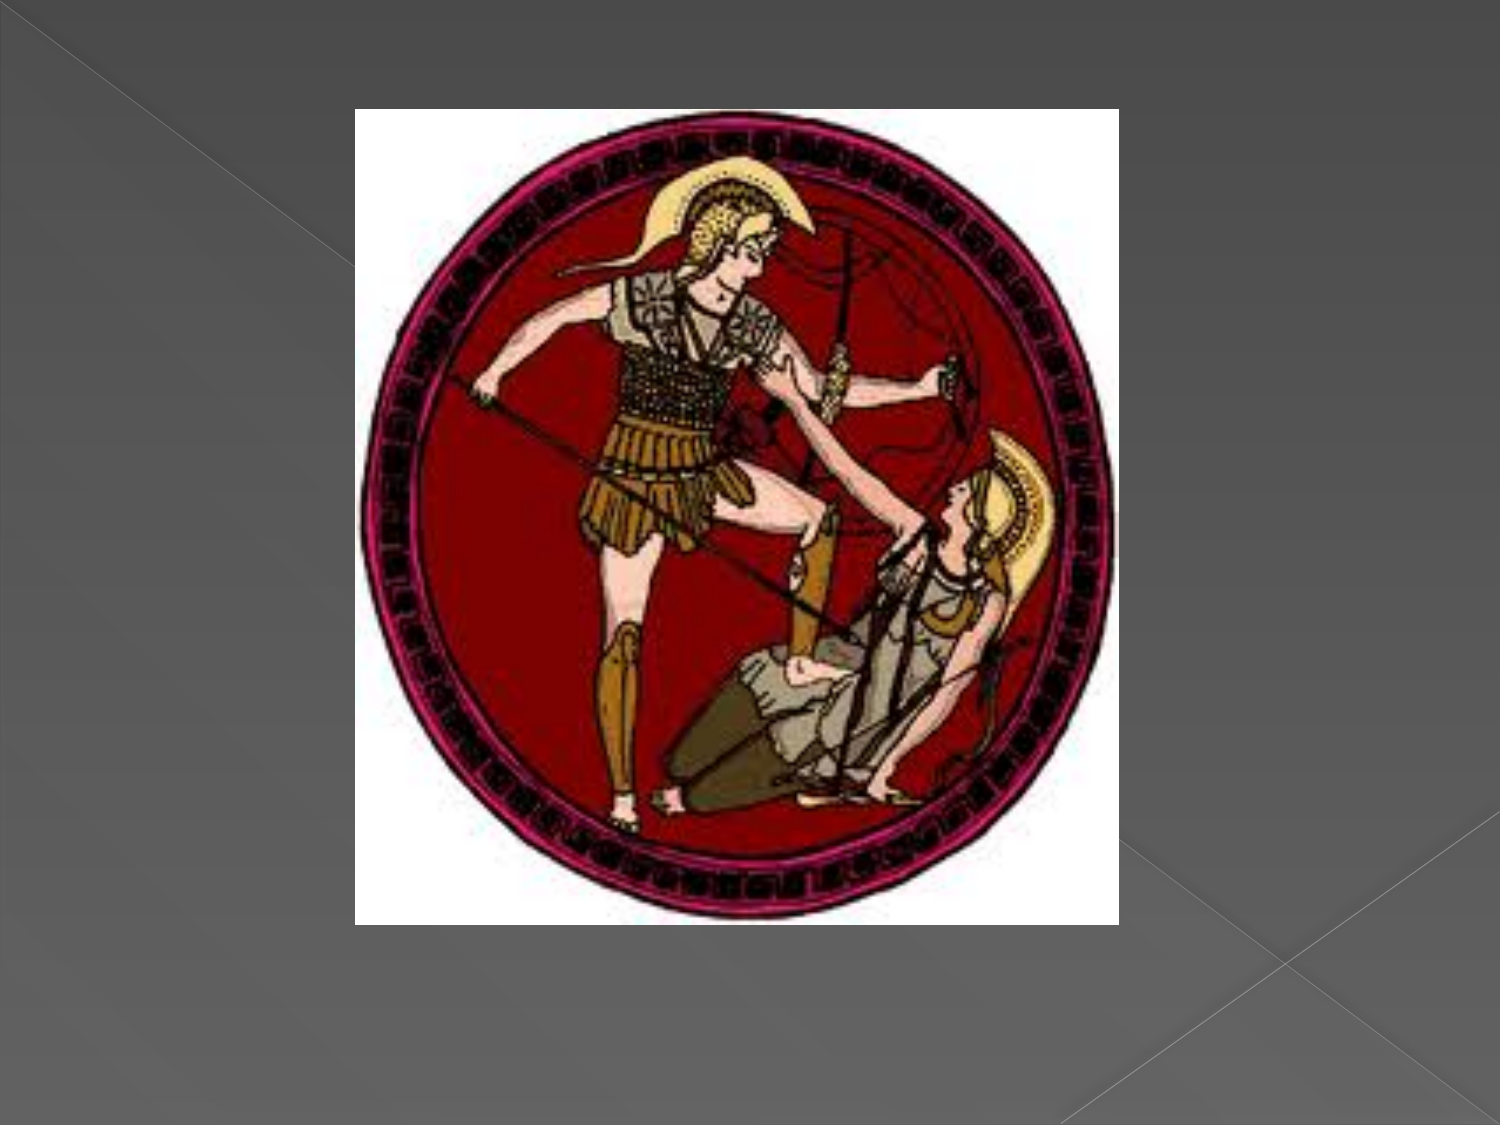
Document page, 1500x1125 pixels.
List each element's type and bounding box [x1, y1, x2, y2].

list [355, 109, 1119, 926]
